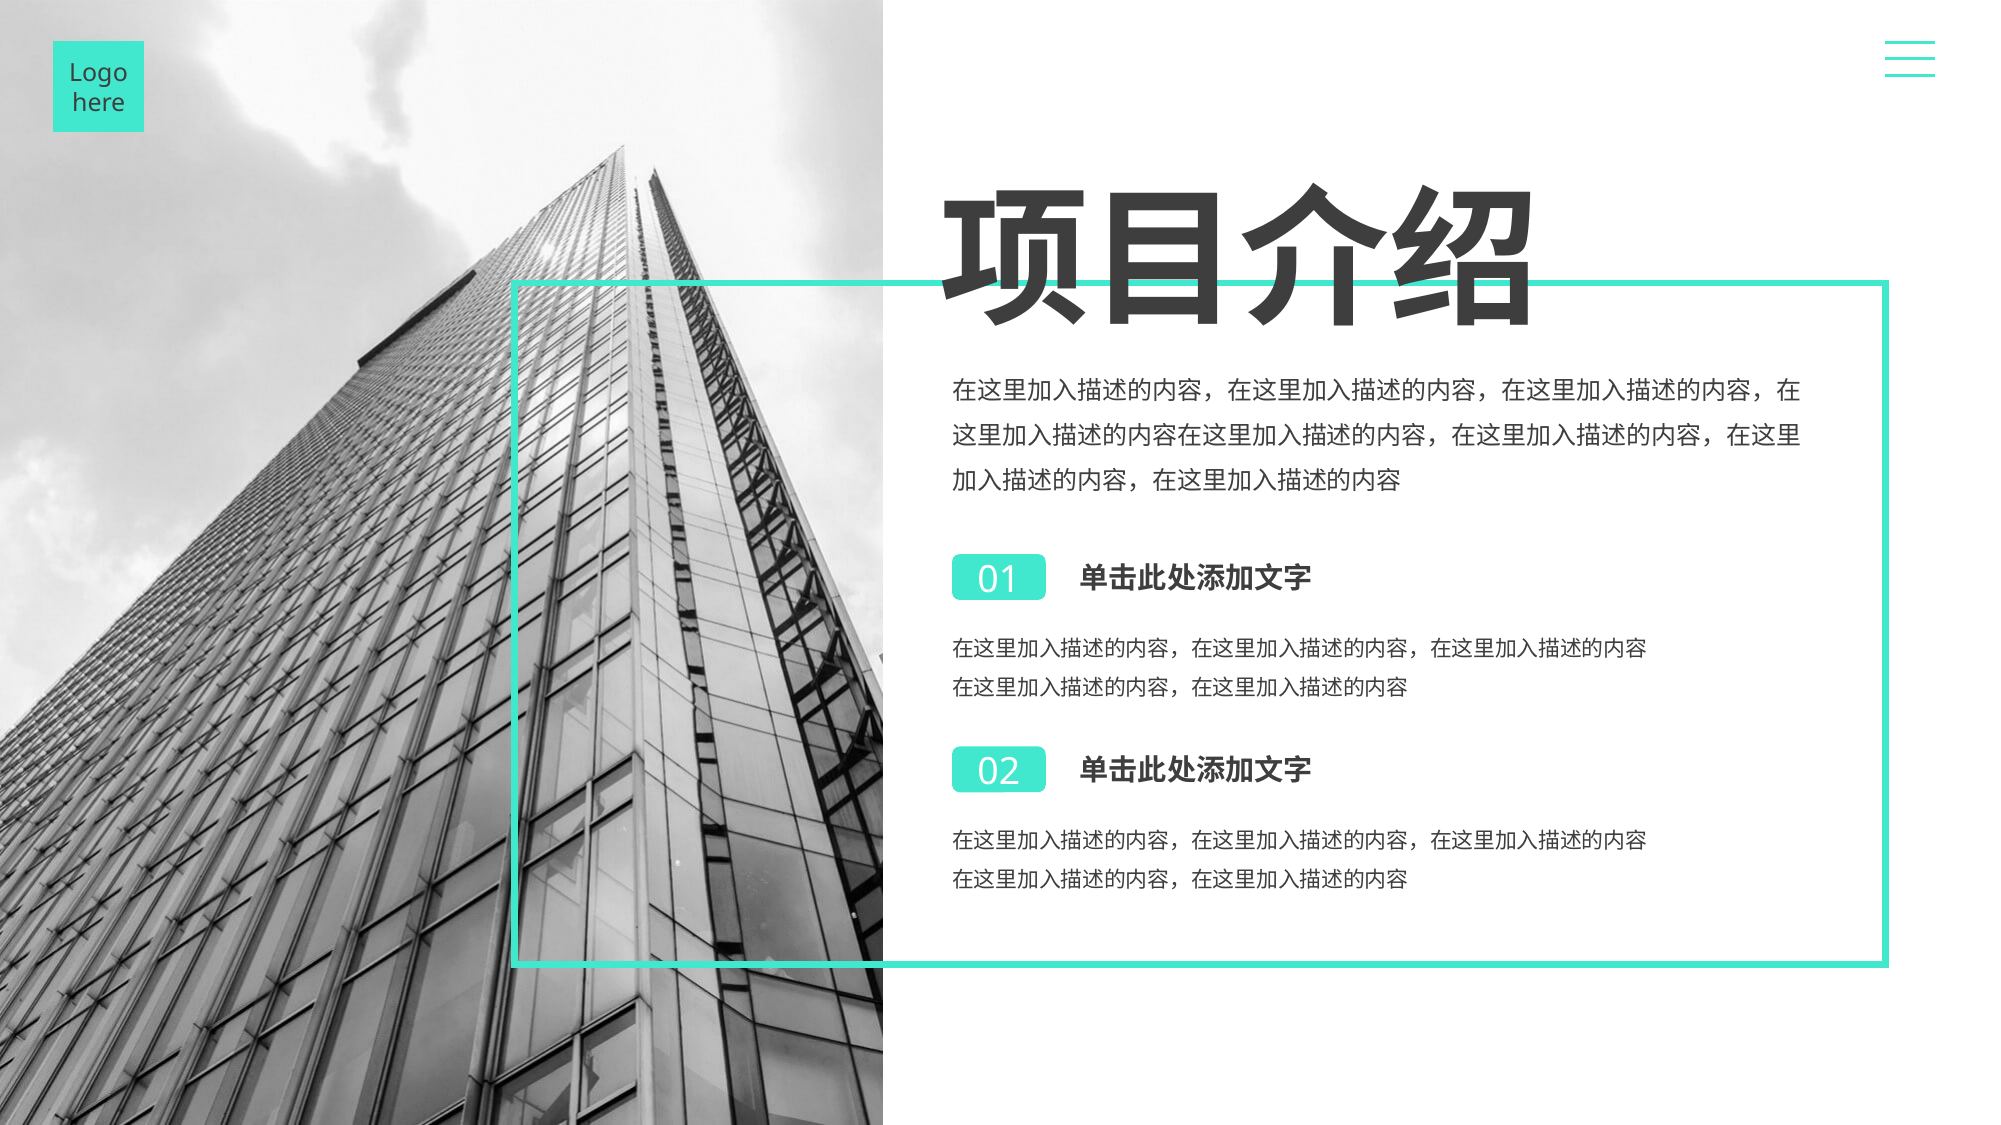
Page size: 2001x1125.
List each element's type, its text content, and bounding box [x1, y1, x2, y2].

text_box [951, 551, 1436, 603]
text_box 在这里加入描述的内容，在这里加入描述的内容，在这里加入描述的内容 在这里加入描述的内容，在这里加入描述的内容 [937, 806, 1800, 900]
text_box 项目介绍 [924, 155, 1780, 351]
picture [0, 0, 883, 1125]
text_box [951, 744, 1436, 795]
text_box [883, 282, 1886, 965]
text_box 在这里加入描述的内容，在这里加入描述的内容，在这里加入描述的内容 在这里加入描述的内容，在这里加入描述的内容 [937, 613, 1800, 708]
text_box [54, 42, 1936, 132]
text_box 在这里加入描述的内容，在这里加入描述的内容，在这里加入描述的内容，在这里加入描述的内容在这里加入描述的内容，在这里加入描述的内容，在这里加入描述的内容，在这里加入描述的内容 [937, 352, 1821, 502]
